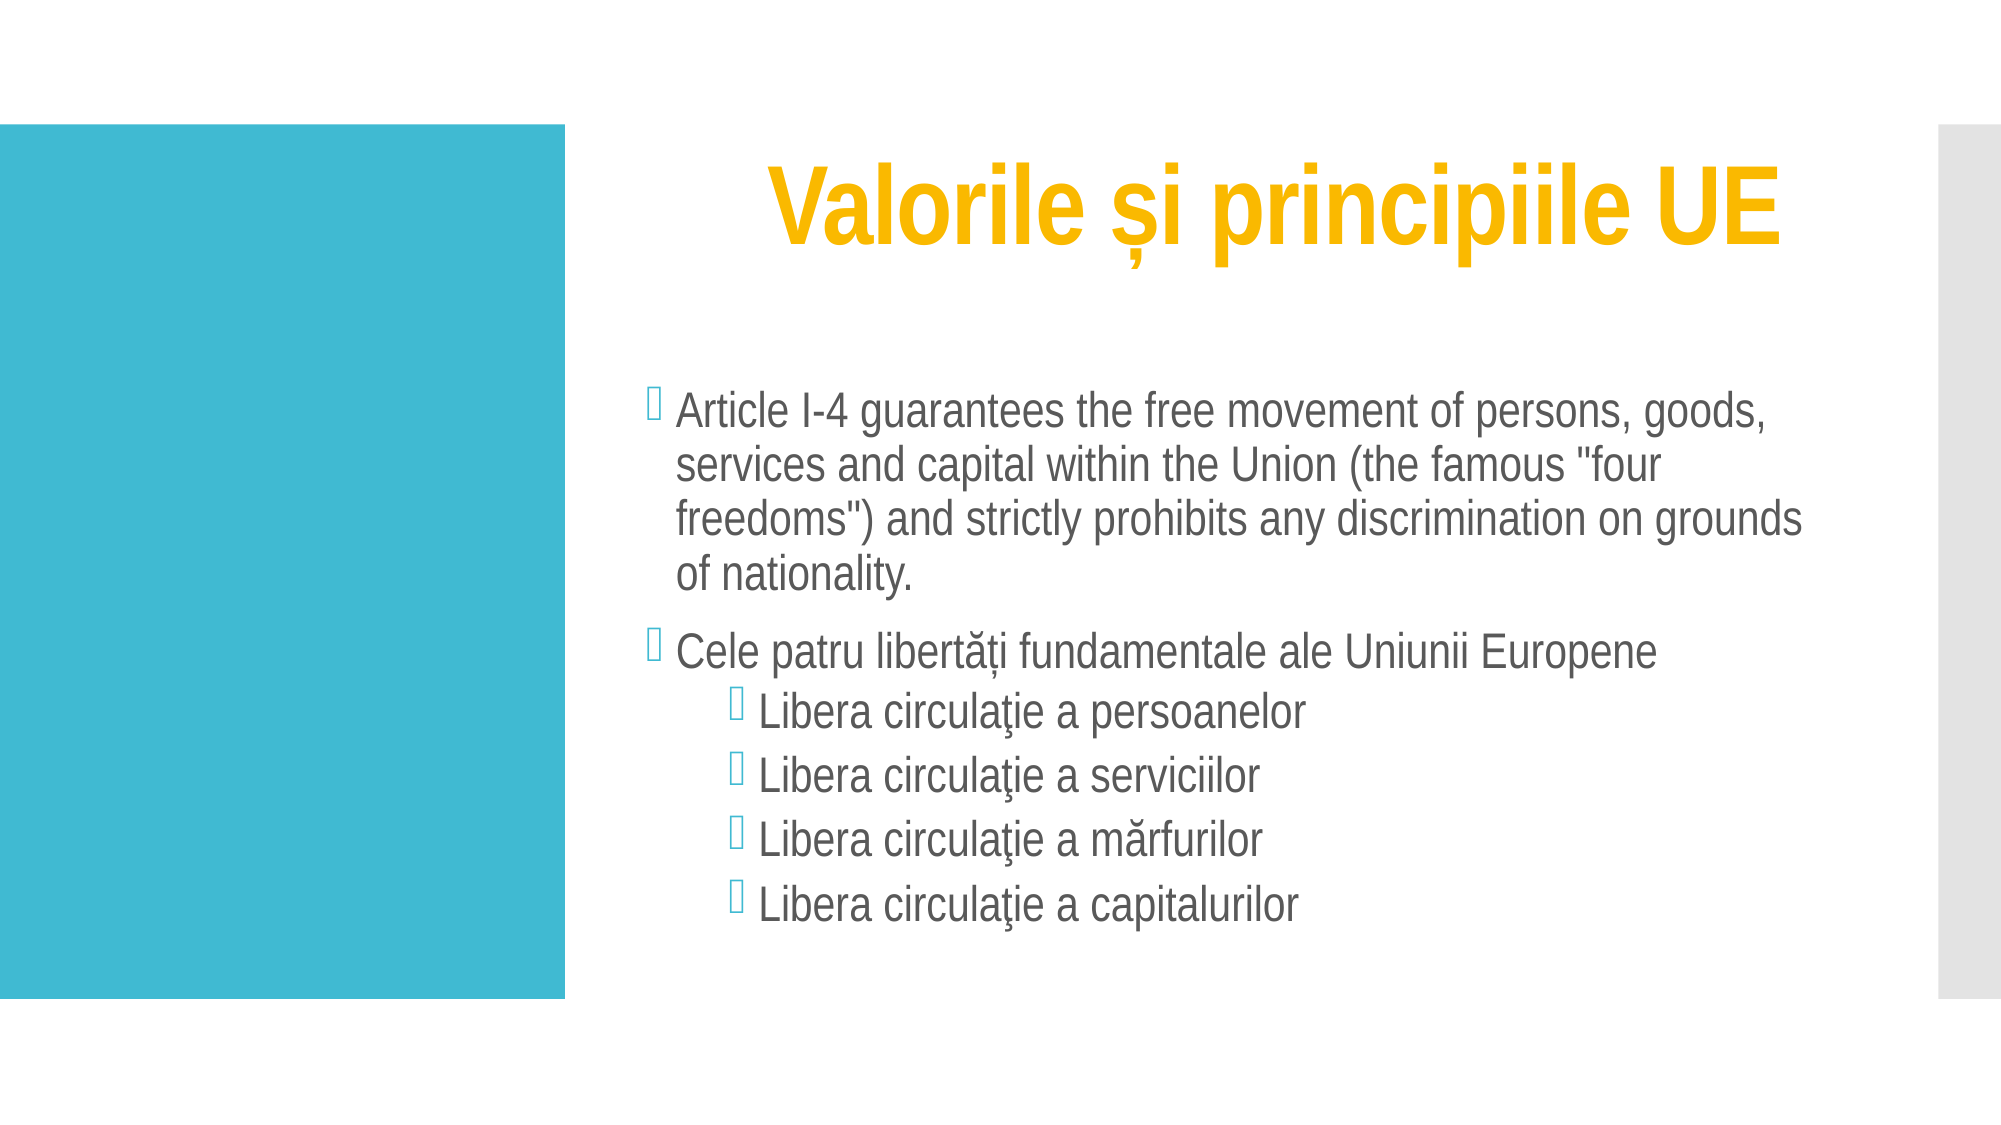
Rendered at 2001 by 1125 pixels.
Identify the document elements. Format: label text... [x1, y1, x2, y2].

title Valorile și principiile UE [752, 111, 1809, 305]
list Article I-4 guarantees the free movement of persons, goods, services and capital within the Union (the famous "four freedoms") and strictly prohibits any discrimination on grounds of nationality. Cele patru libertăți fundamentale ale Uniunii Europene Libera circulaţie a persoanelor Libera circulaţie a serviciilor Libera circulaţie a mărfurilor Libera circulaţie a capitalurilor [630, 377, 1853, 1015]
